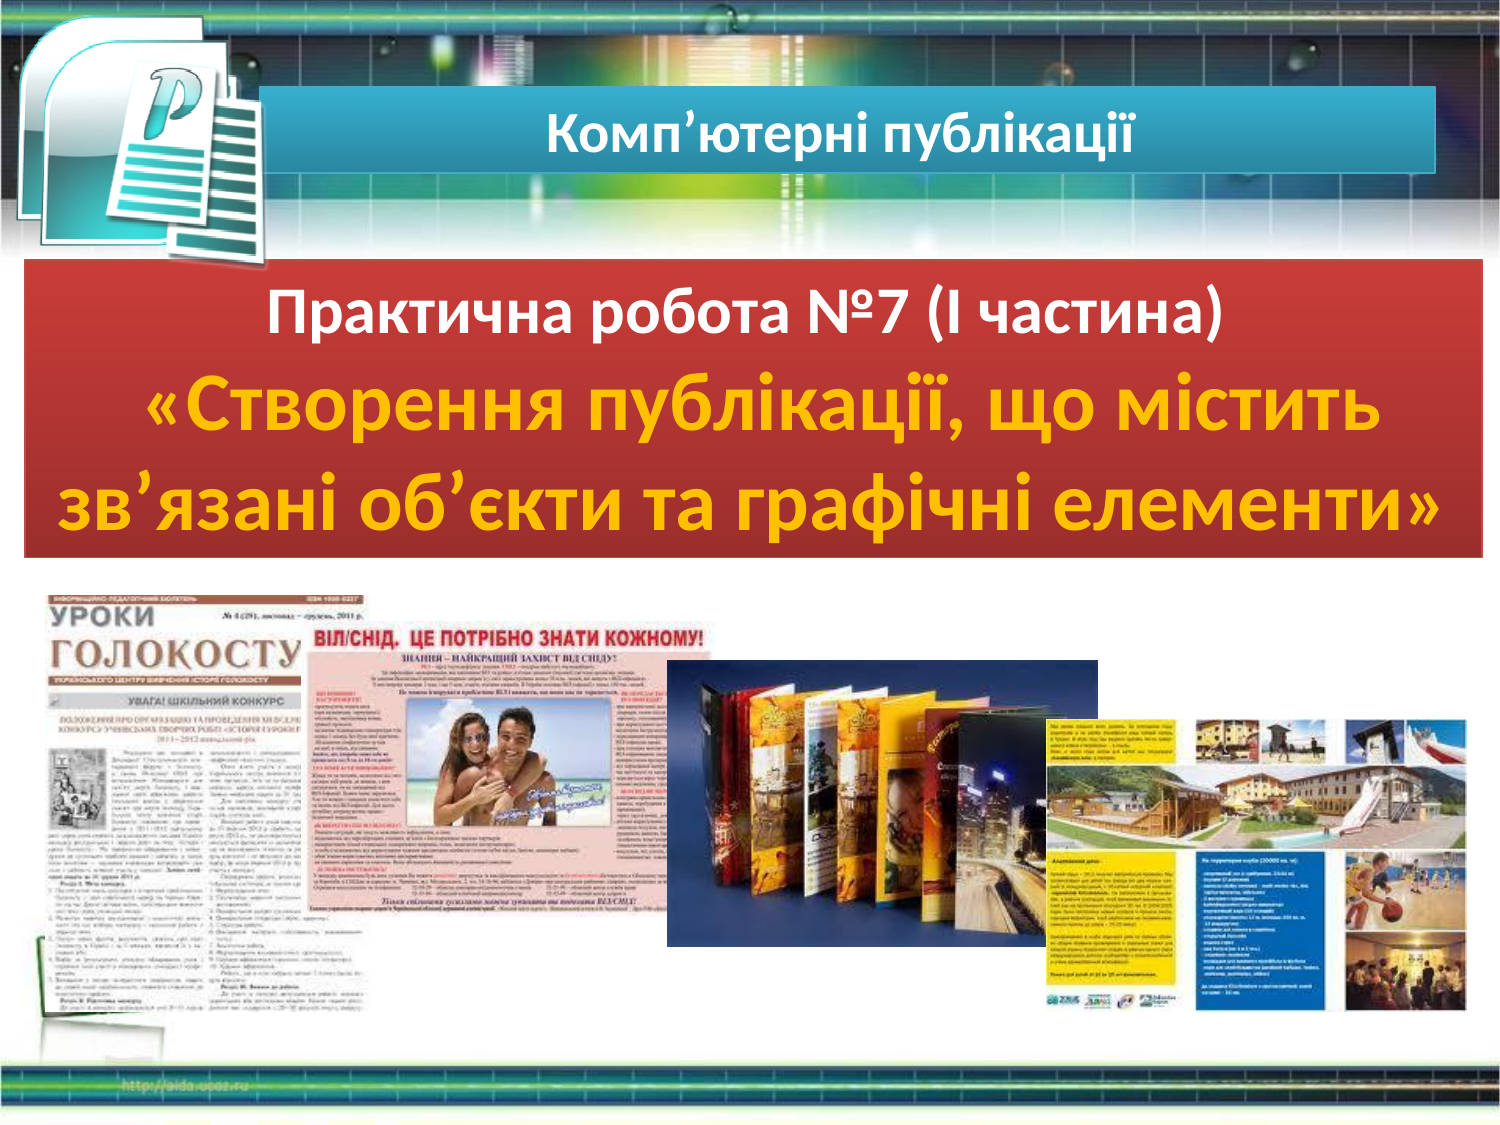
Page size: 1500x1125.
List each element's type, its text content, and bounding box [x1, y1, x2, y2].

picture [0, 0, 1500, 1125]
text_box [262, 0, 378, 183]
text_box Комп’ютерні публікації [378, 87, 1436, 173]
text_box Практична робота №7 (І частина) «Створення публікації, що містить зв’язані об’єкти та графічні елементи» [24, 259, 1483, 558]
